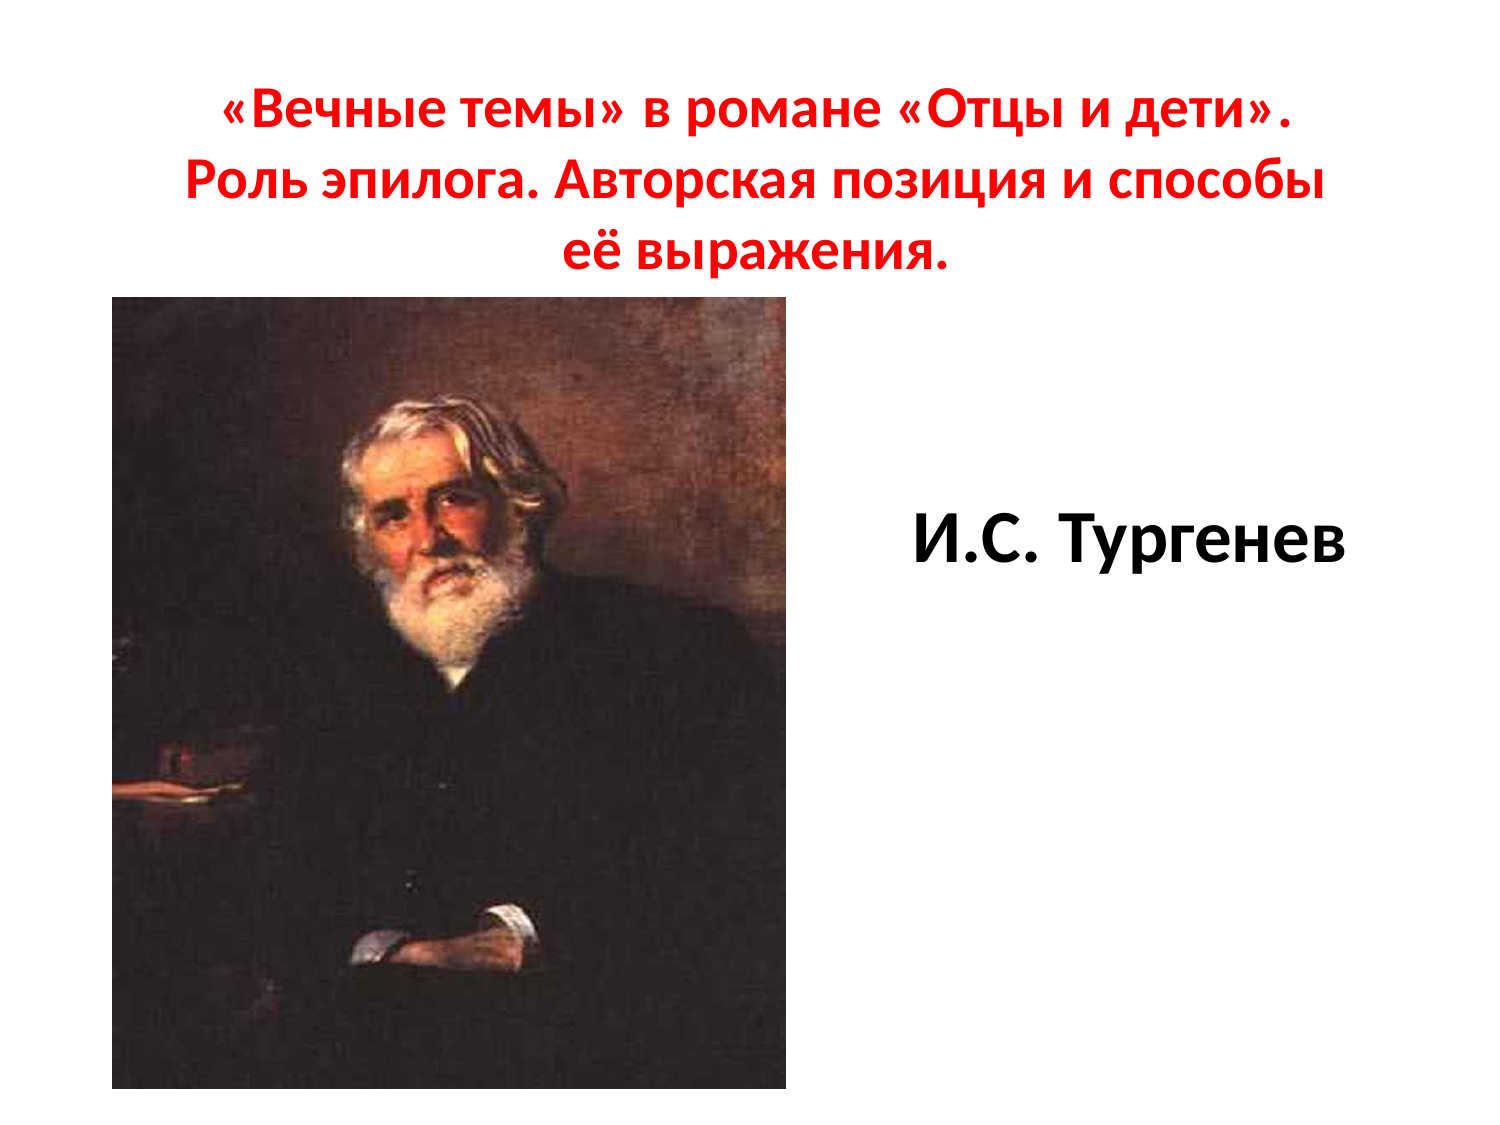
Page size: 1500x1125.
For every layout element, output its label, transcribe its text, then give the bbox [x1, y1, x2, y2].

title «Вечные темы» в романе «Отцы и дети». Роль эпилога. Авторская позиция и способы её выражения. [137, 58, 1376, 362]
subtitle И.С. Тургенев [790, 479, 1363, 768]
picture [111, 296, 786, 1090]
